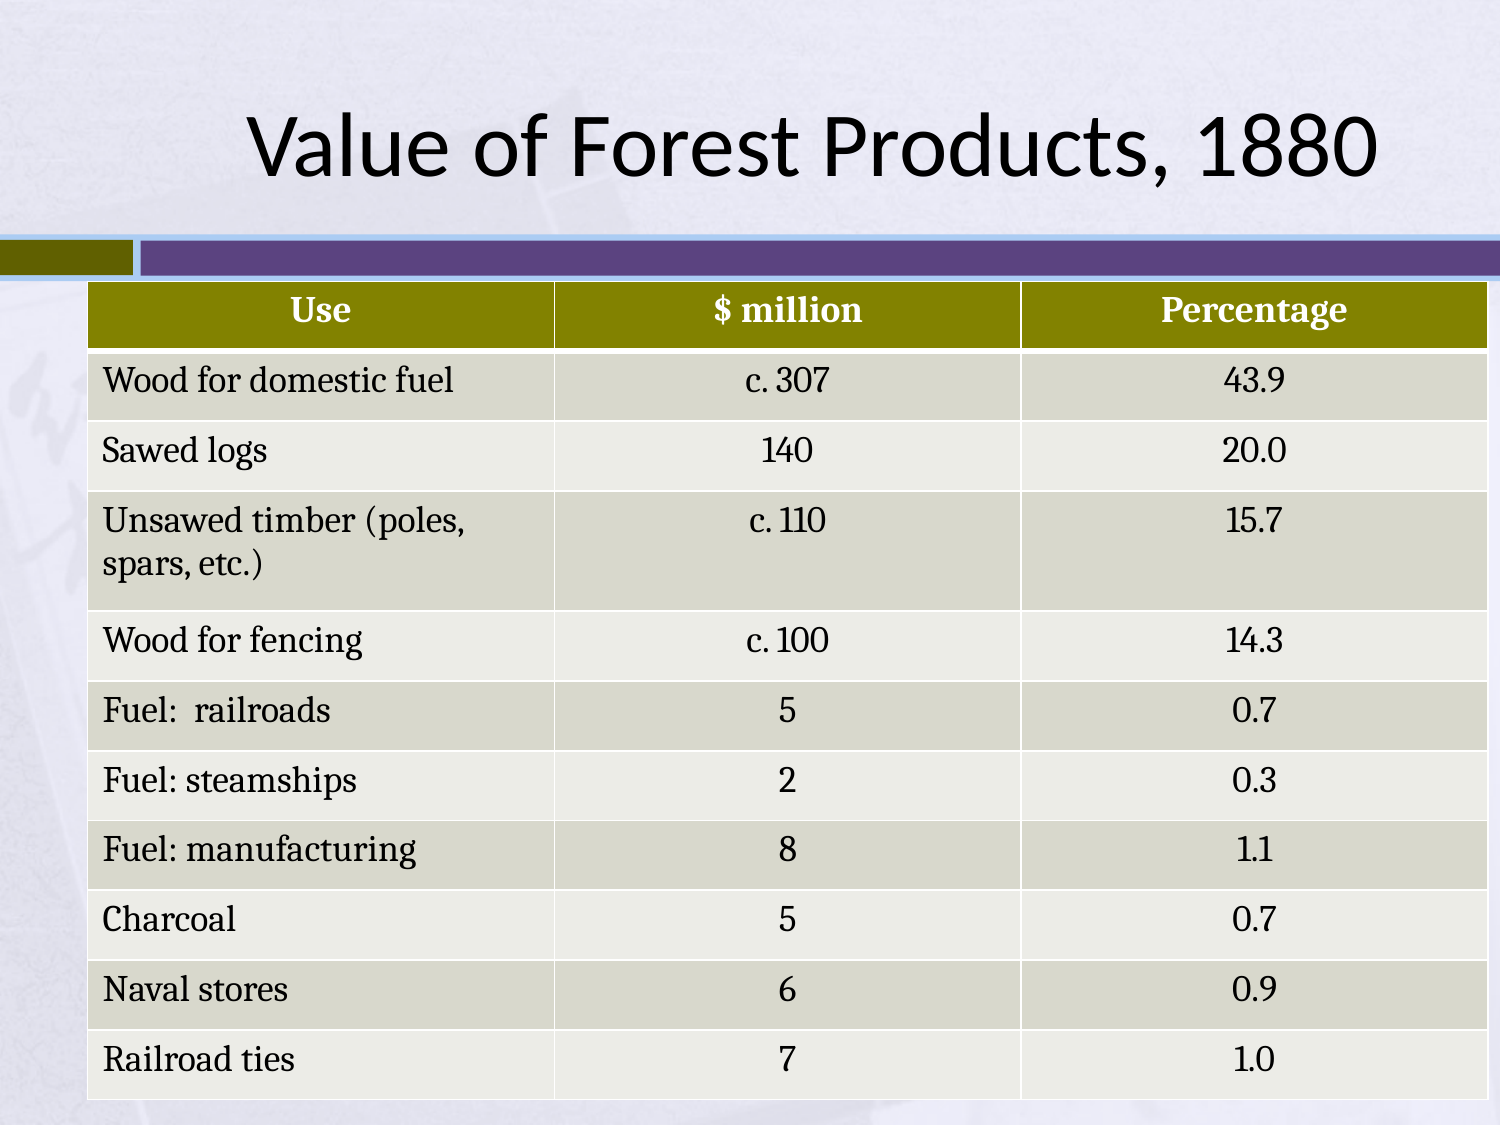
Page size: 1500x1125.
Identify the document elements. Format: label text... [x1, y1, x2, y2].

table_header Use [88, 282, 554, 348]
table_cell Wood for domestic fuel [88, 354, 554, 420]
table_cell Fuel: railroads [88, 682, 554, 750]
table_cell Fuel: steamships [88, 752, 554, 820]
table_cell Railroad ties [88, 1031, 554, 1099]
table_cell Charcoal [88, 891, 554, 959]
table_cell c. 307 [555, 354, 1020, 420]
table_cell 6 [555, 961, 1020, 1029]
table_cell Unsawed timber (poles, spars, etc.) [88, 492, 554, 610]
table_cell Fuel: manufacturing [88, 821, 554, 889]
table_cell 5 [555, 682, 1020, 750]
table_cell Wood for fencing [88, 612, 554, 680]
table_cell 14.3 [1022, 612, 1487, 680]
table_cell 1.1 [1022, 821, 1487, 889]
table_cell 0.3 [1022, 752, 1487, 820]
table_cell 15.7 [1022, 492, 1487, 610]
table_cell 20.0 [1022, 422, 1487, 490]
table_cell 1.0 [1022, 1031, 1487, 1099]
table_cell 8 [555, 821, 1020, 889]
table_header $ million [555, 282, 1020, 348]
table_cell 0.9 [1022, 961, 1487, 1029]
table_cell 43.9 [1022, 354, 1487, 420]
table_cell 0.7 [1022, 891, 1487, 959]
title Value of Forest Products, 1880 [138, 46, 1489, 234]
table_cell Naval stores [88, 961, 554, 1029]
table_cell 5 [555, 891, 1020, 959]
table_cell 0.7 [1022, 682, 1487, 750]
table_cell 7 [555, 1031, 1020, 1099]
table_cell c. 110 [555, 492, 1020, 610]
table_cell Sawed logs [88, 422, 554, 490]
table_cell c. 100 [555, 612, 1020, 680]
table_cell 140 [555, 422, 1020, 490]
table_cell 2 [555, 752, 1020, 820]
table_header Percentage [1022, 282, 1487, 348]
